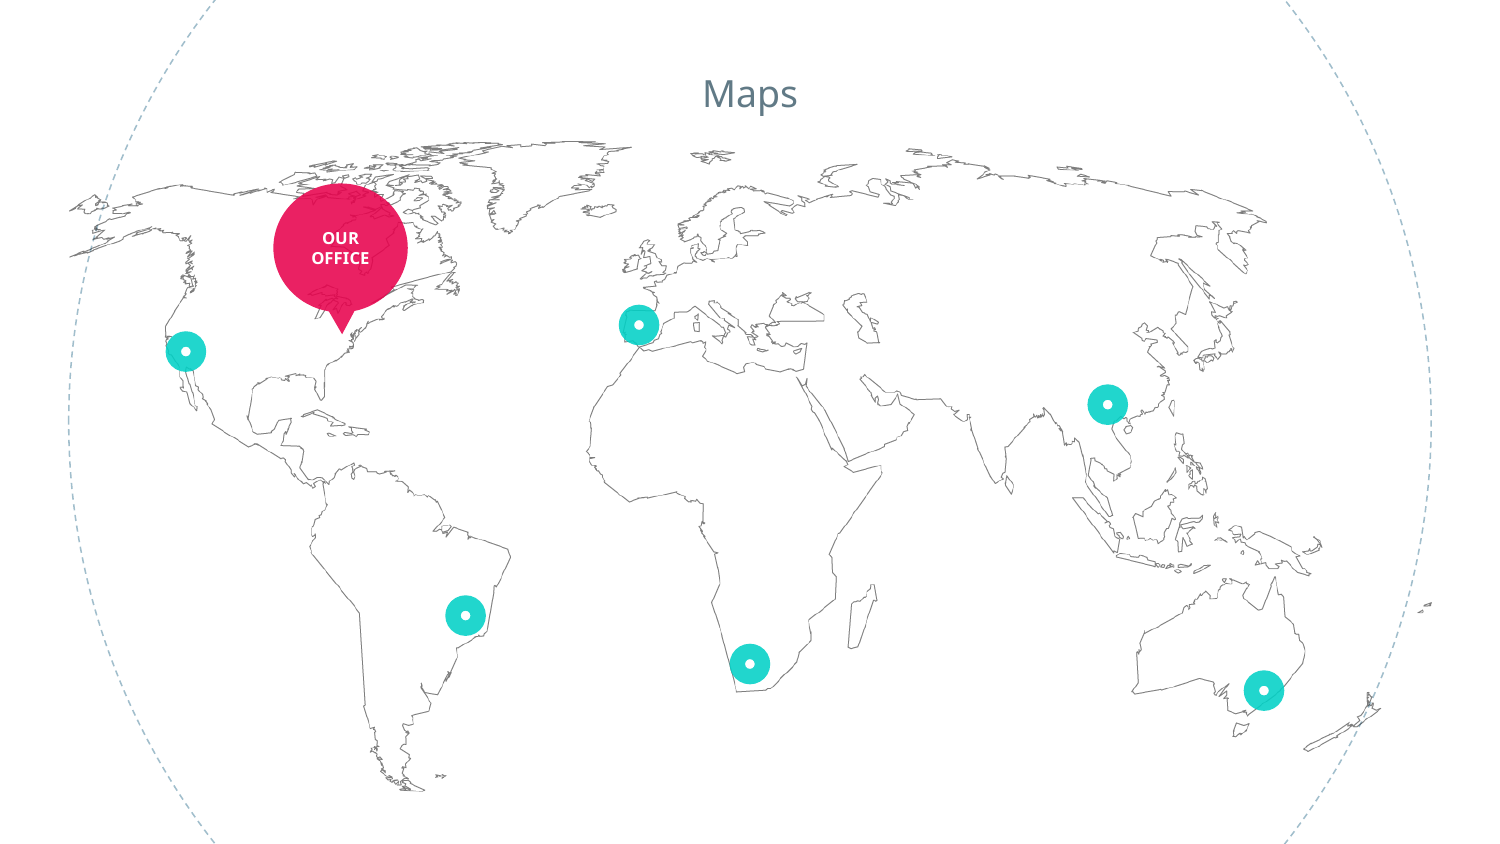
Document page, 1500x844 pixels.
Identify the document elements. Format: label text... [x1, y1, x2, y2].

picture [47, 110, 1452, 821]
title Maps [317, 25, 1183, 109]
